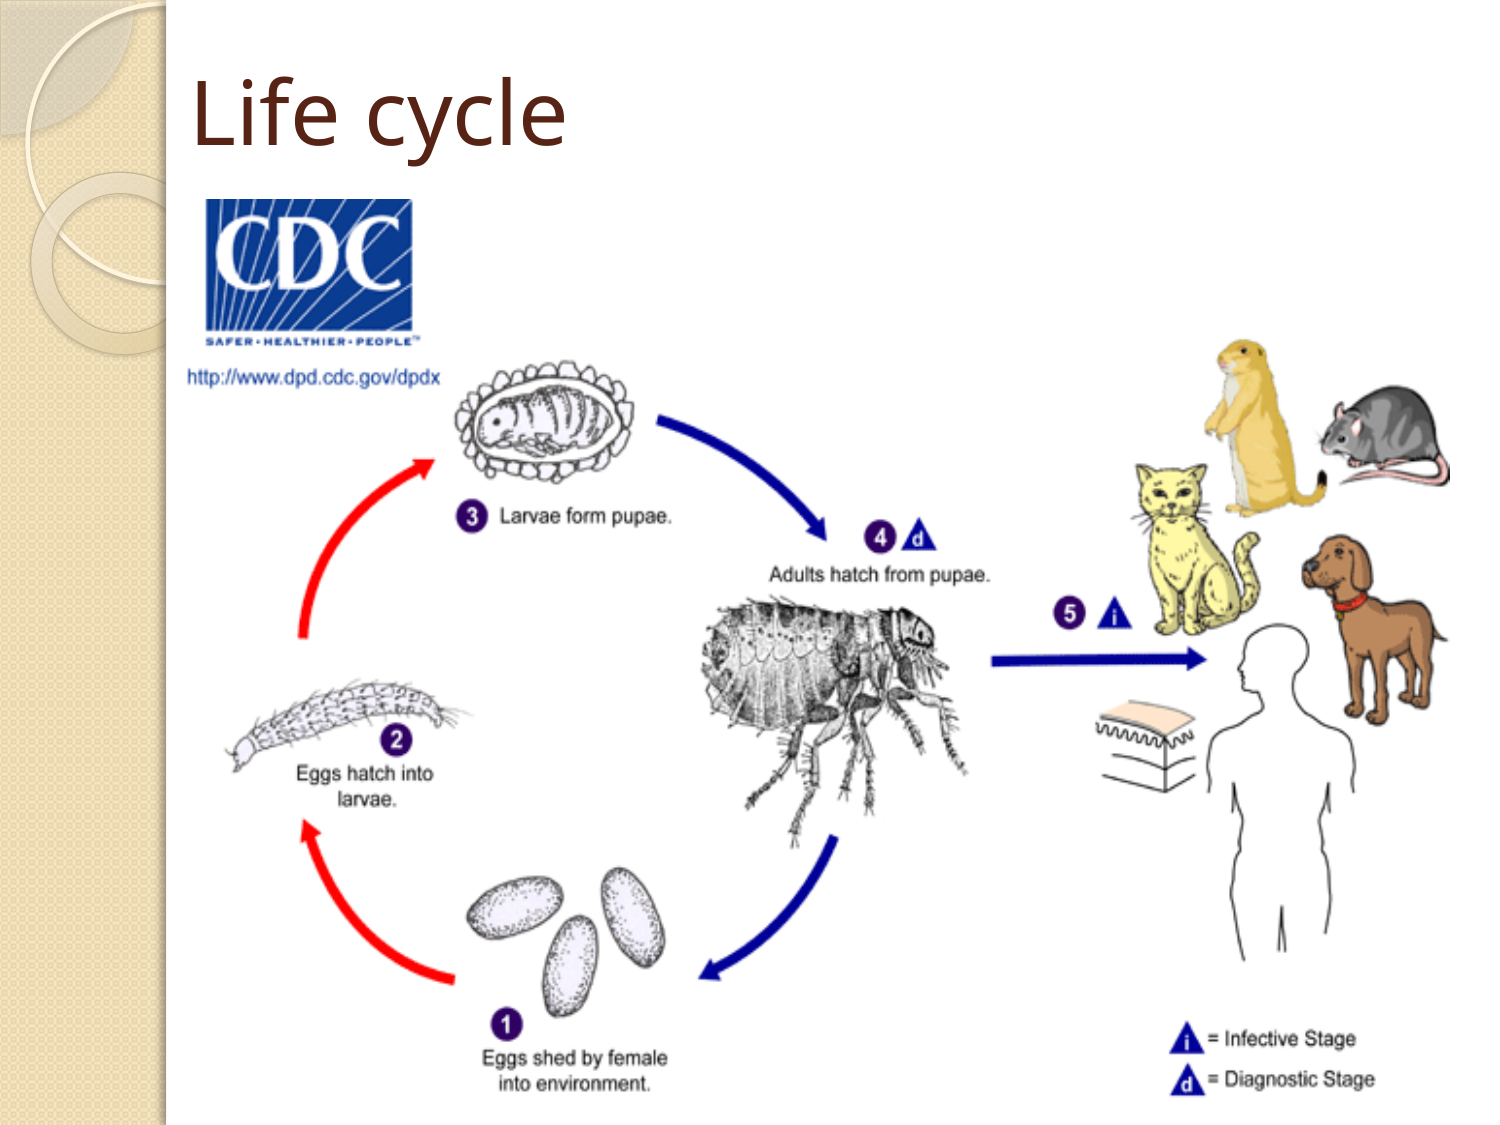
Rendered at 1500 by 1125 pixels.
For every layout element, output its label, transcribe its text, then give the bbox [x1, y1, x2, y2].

picture [187, 199, 1451, 1101]
title Life cycle [174, 45, 1275, 175]
